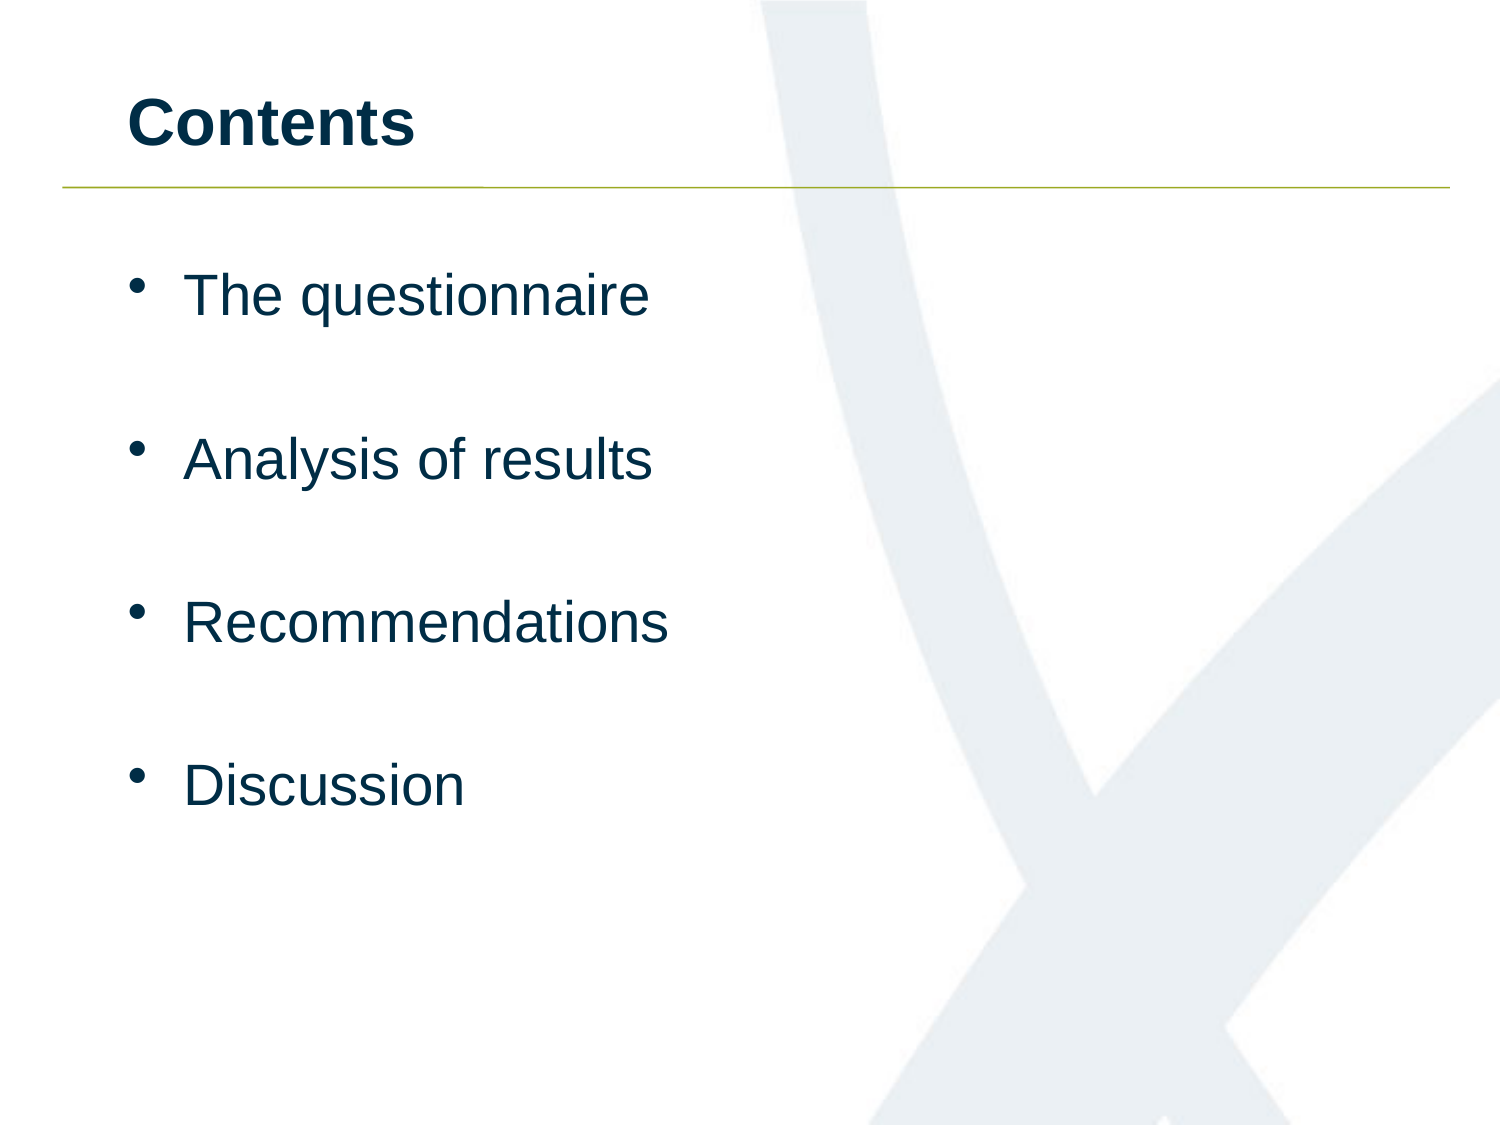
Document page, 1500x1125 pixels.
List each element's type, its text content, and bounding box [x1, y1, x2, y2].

picture [0, 0, 1500, 1125]
list The questionnaire Analysis of results Recommendations Discussion [112, 249, 1388, 1001]
title Contents [112, 24, 1388, 213]
